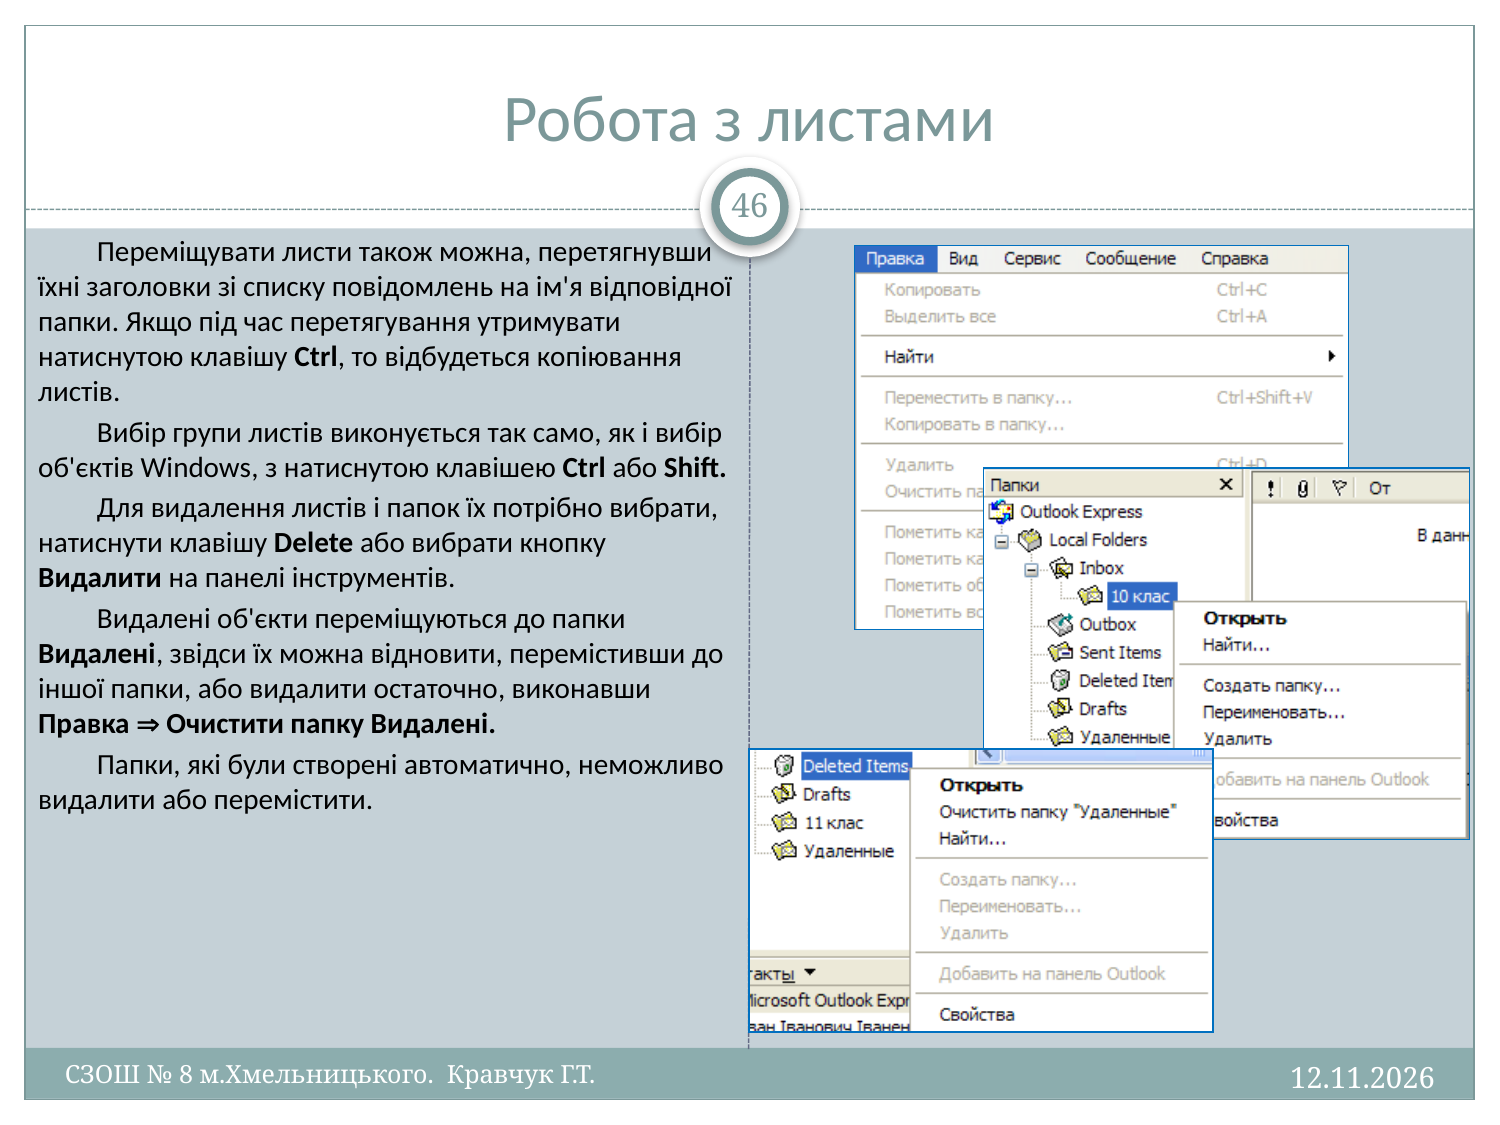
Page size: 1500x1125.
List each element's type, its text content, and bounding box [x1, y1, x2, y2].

slide_number 46 [712, 170, 788, 243]
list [984, 468, 1469, 840]
picture [855, 245, 1348, 630]
list Переміщувати листи також можна, перетягнувши їхні заголовки зі списку повідомлень на ім'я відповідної папки. Якщо під час перетягування утримувати натиснутою клавішу Ctrl, то відбудеться копіювання листів. Вибір групи листів виконується так само, як і вибір об'єктів Windows, з натиснутою клавішею Ctrl або Shift. Для видалення листів і папок їх потрібно вибрати, натиснути клавішу Delete або вибрати кнопку Видалити на панелі інструментів. Видалені об'єкти переміщуються до папки Видалені, звідси їх можна відновити, перемістивши до іншої папки, або видалити остаточно, виконавши Правка  Очистити папку Видалені. Папки, які були створені автоматично, неможливо видалити або перемістити. [23, 224, 750, 1043]
title Робота з листами [49, 37, 1450, 162]
footer СЗОШ № 8 м.Хмельницького. Кравчук Г.Т. [50, 1051, 638, 1112]
picture [749, 749, 1213, 1032]
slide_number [950, 1051, 1450, 1112]
